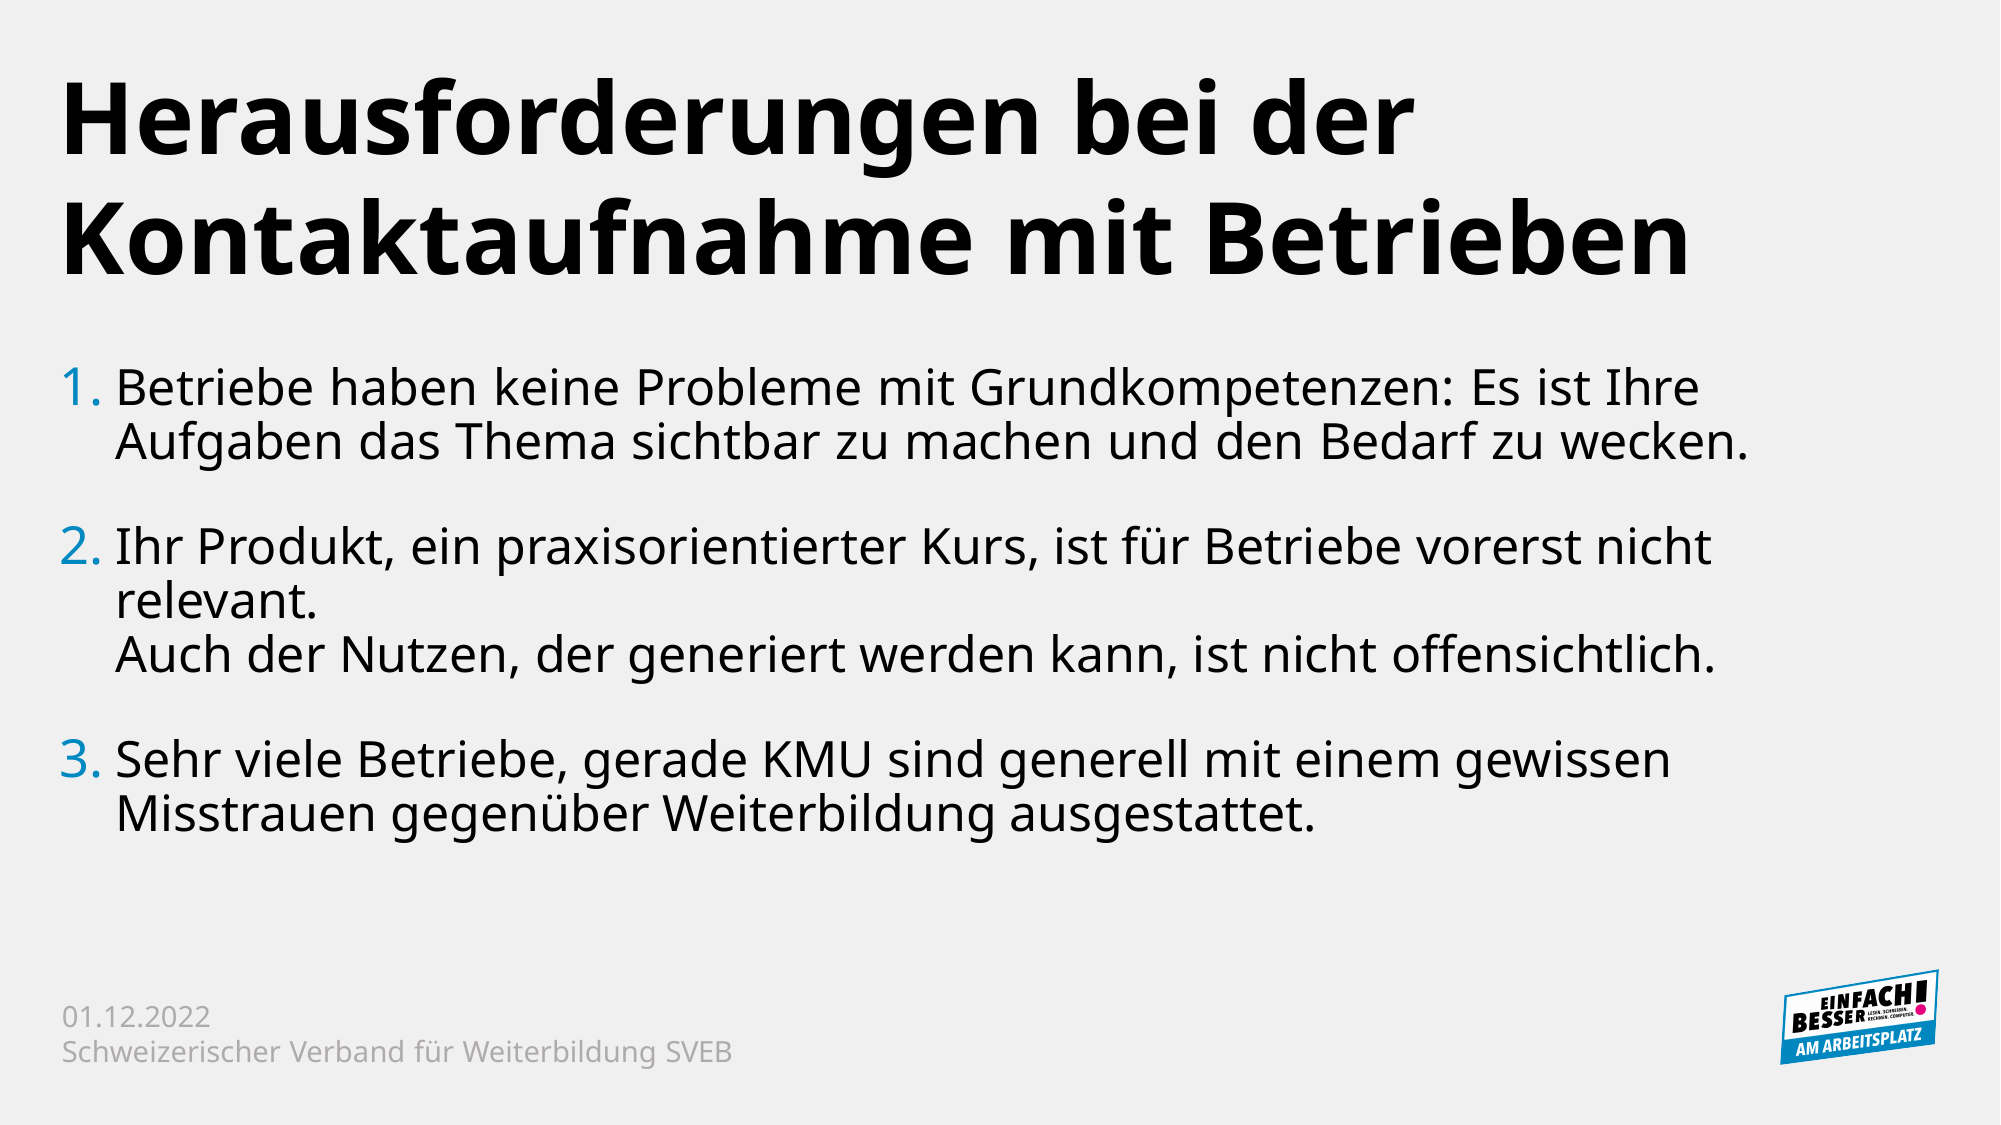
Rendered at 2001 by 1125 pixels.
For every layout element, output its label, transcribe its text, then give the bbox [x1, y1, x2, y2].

picture [1789, 990, 1939, 1065]
picture [1824, 1040, 1831, 1052]
picture [1866, 1033, 1879, 1046]
picture [1843, 1038, 1850, 1049]
picture [1891, 1032, 1896, 1043]
picture [1785, 973, 1936, 1039]
picture [1797, 1044, 1804, 1055]
text_box Betriebe haben keine Probleme mit Grundkompetenzen: Es ist Ihre Aufgaben das Thema sichtbar zu machen und den Bedarf zu wecken. Ihr Produkt, ein praxisorientierter Kurs, ist für Betriebe vorerst nicht relevant. Auch der Nutzen, der generiert werden kann, ist nicht offensichtlich. Sehr viele Betriebe, gerade KMU sind generell mit einem gewissen Misstrauen gegenüber Weiterbildung ausgestattet. [44, 354, 1939, 892]
picture [1899, 1030, 1906, 1042]
picture [1882, 1033, 1888, 1044]
picture [1834, 1039, 1841, 1050]
picture [1907, 1028, 1921, 1041]
picture [1853, 1036, 1858, 1048]
picture [1780, 969, 1932, 1048]
title Herausforderungen bei der Kontaktaufnahme mit Betrieben [44, 80, 1923, 270]
picture [1807, 1042, 1818, 1054]
